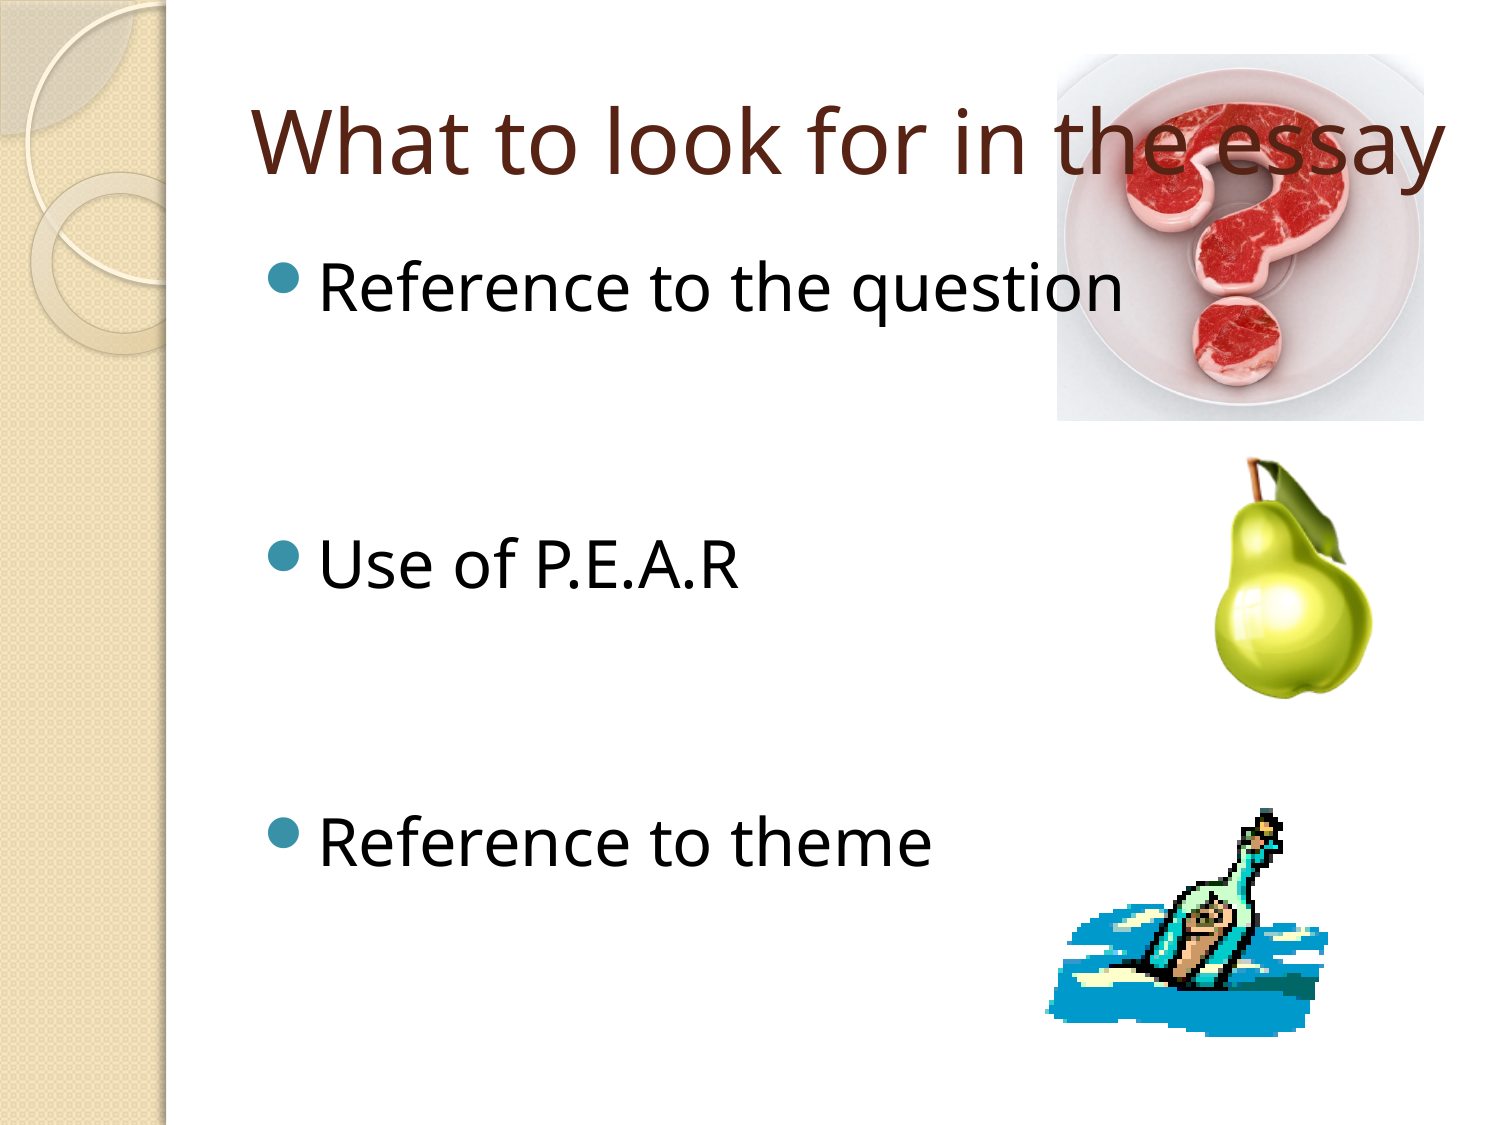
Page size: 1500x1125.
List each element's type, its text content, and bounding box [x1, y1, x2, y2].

list Reference to the question Use of P.E.A.R Reference to theme [235, 237, 1466, 1025]
title What to look for in the essay [235, 45, 1466, 233]
picture [1045, 763, 1338, 1051]
picture [1163, 444, 1445, 726]
picture [1056, 54, 1424, 421]
